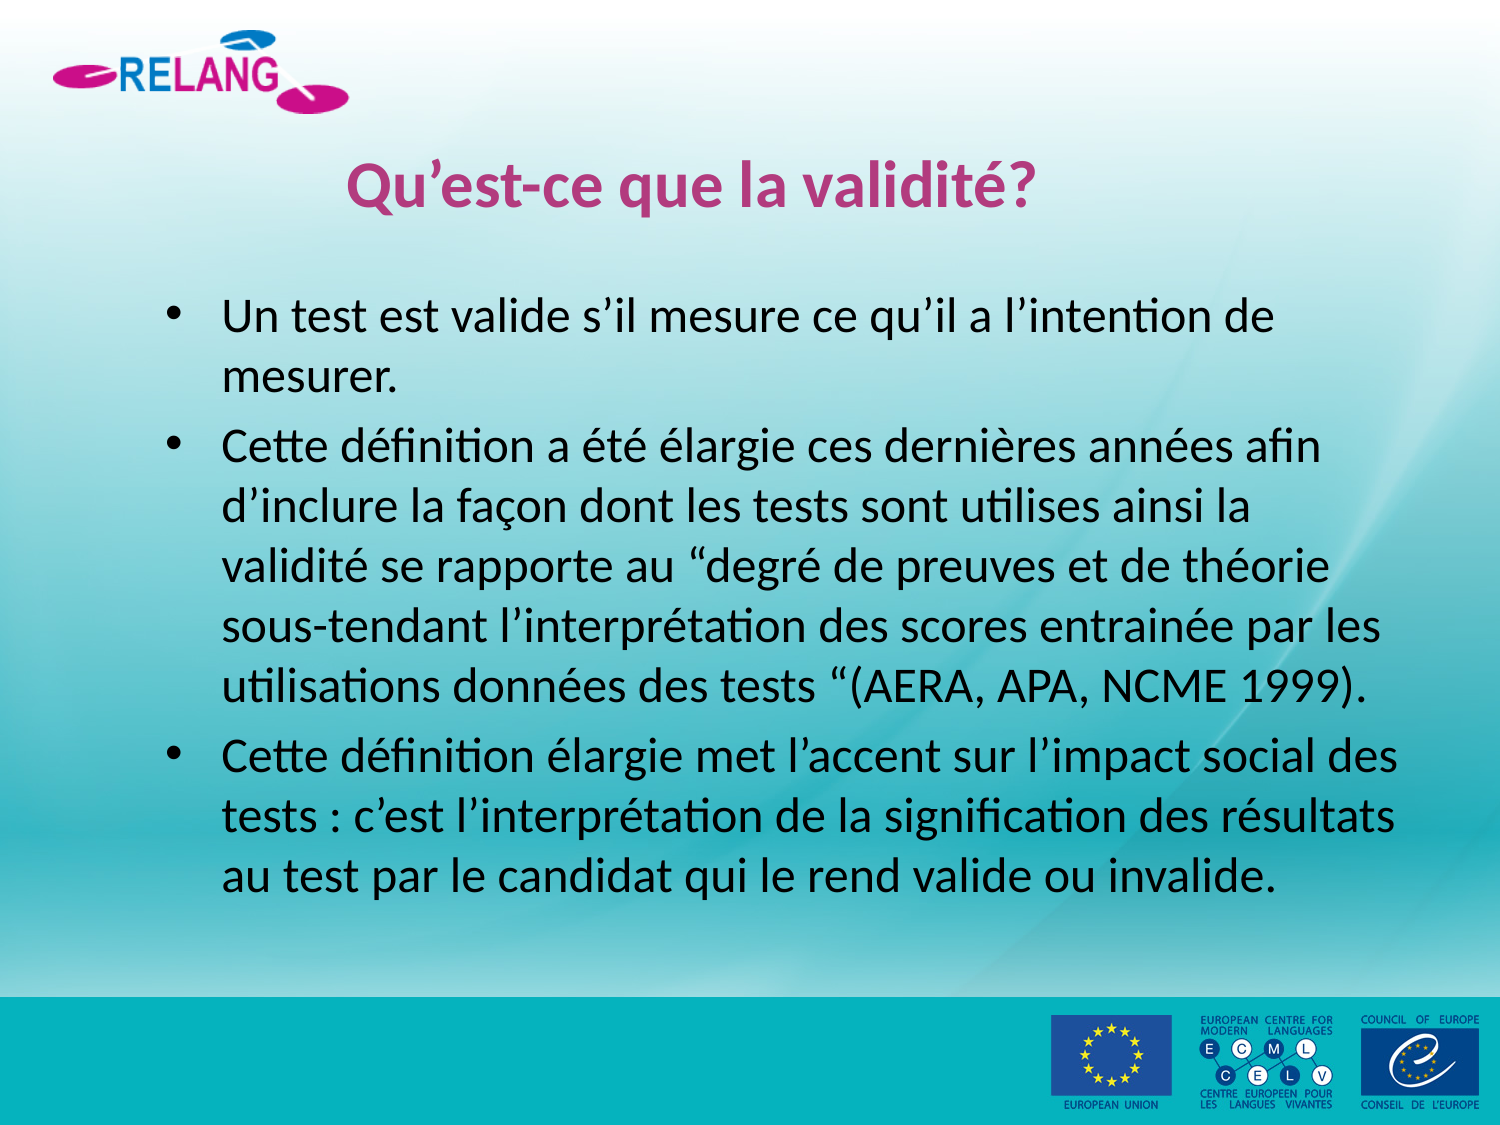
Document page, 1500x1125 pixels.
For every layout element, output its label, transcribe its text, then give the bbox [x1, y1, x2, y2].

title Qu’est-ce que la validité? [125, 87, 1275, 275]
picture [0, 0, 1500, 1125]
list Un test est valide s’il mesure ce qu’il a l’intention de mesurer. Cette définition a été élargie ces dernières années afin d’inclure la façon dont les tests sont utilises ainsi la validité se rapporte au “degré de preuves et de théorie sous-tendant l’interprétation des scores entrainée par les utilisations données des tests “(AERA, APA, NCME 1999). Cette définition élargie met l’accent sur l’impact social des tests : c’est l’interprétation de la signification des résultats au test par le candidat qui le rend valide ou invalide. [150, 275, 1425, 850]
